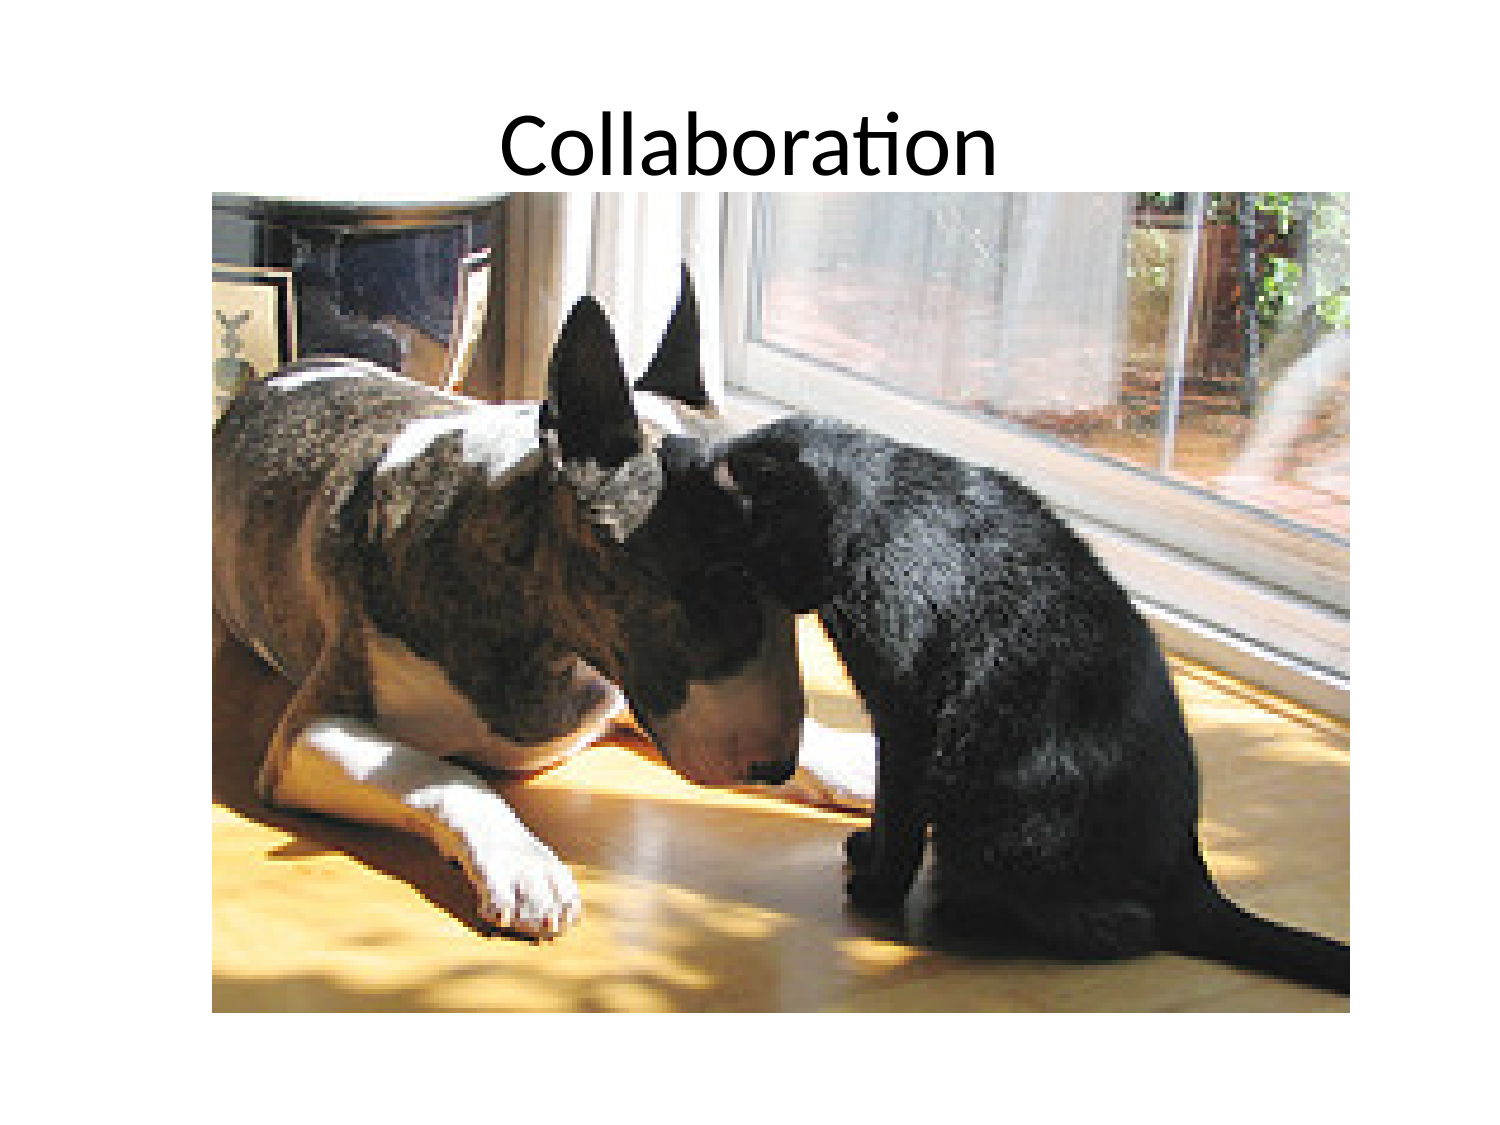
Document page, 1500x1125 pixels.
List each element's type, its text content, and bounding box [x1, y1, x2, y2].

title Collaboration [75, 45, 1425, 233]
picture [212, 192, 1350, 1013]
